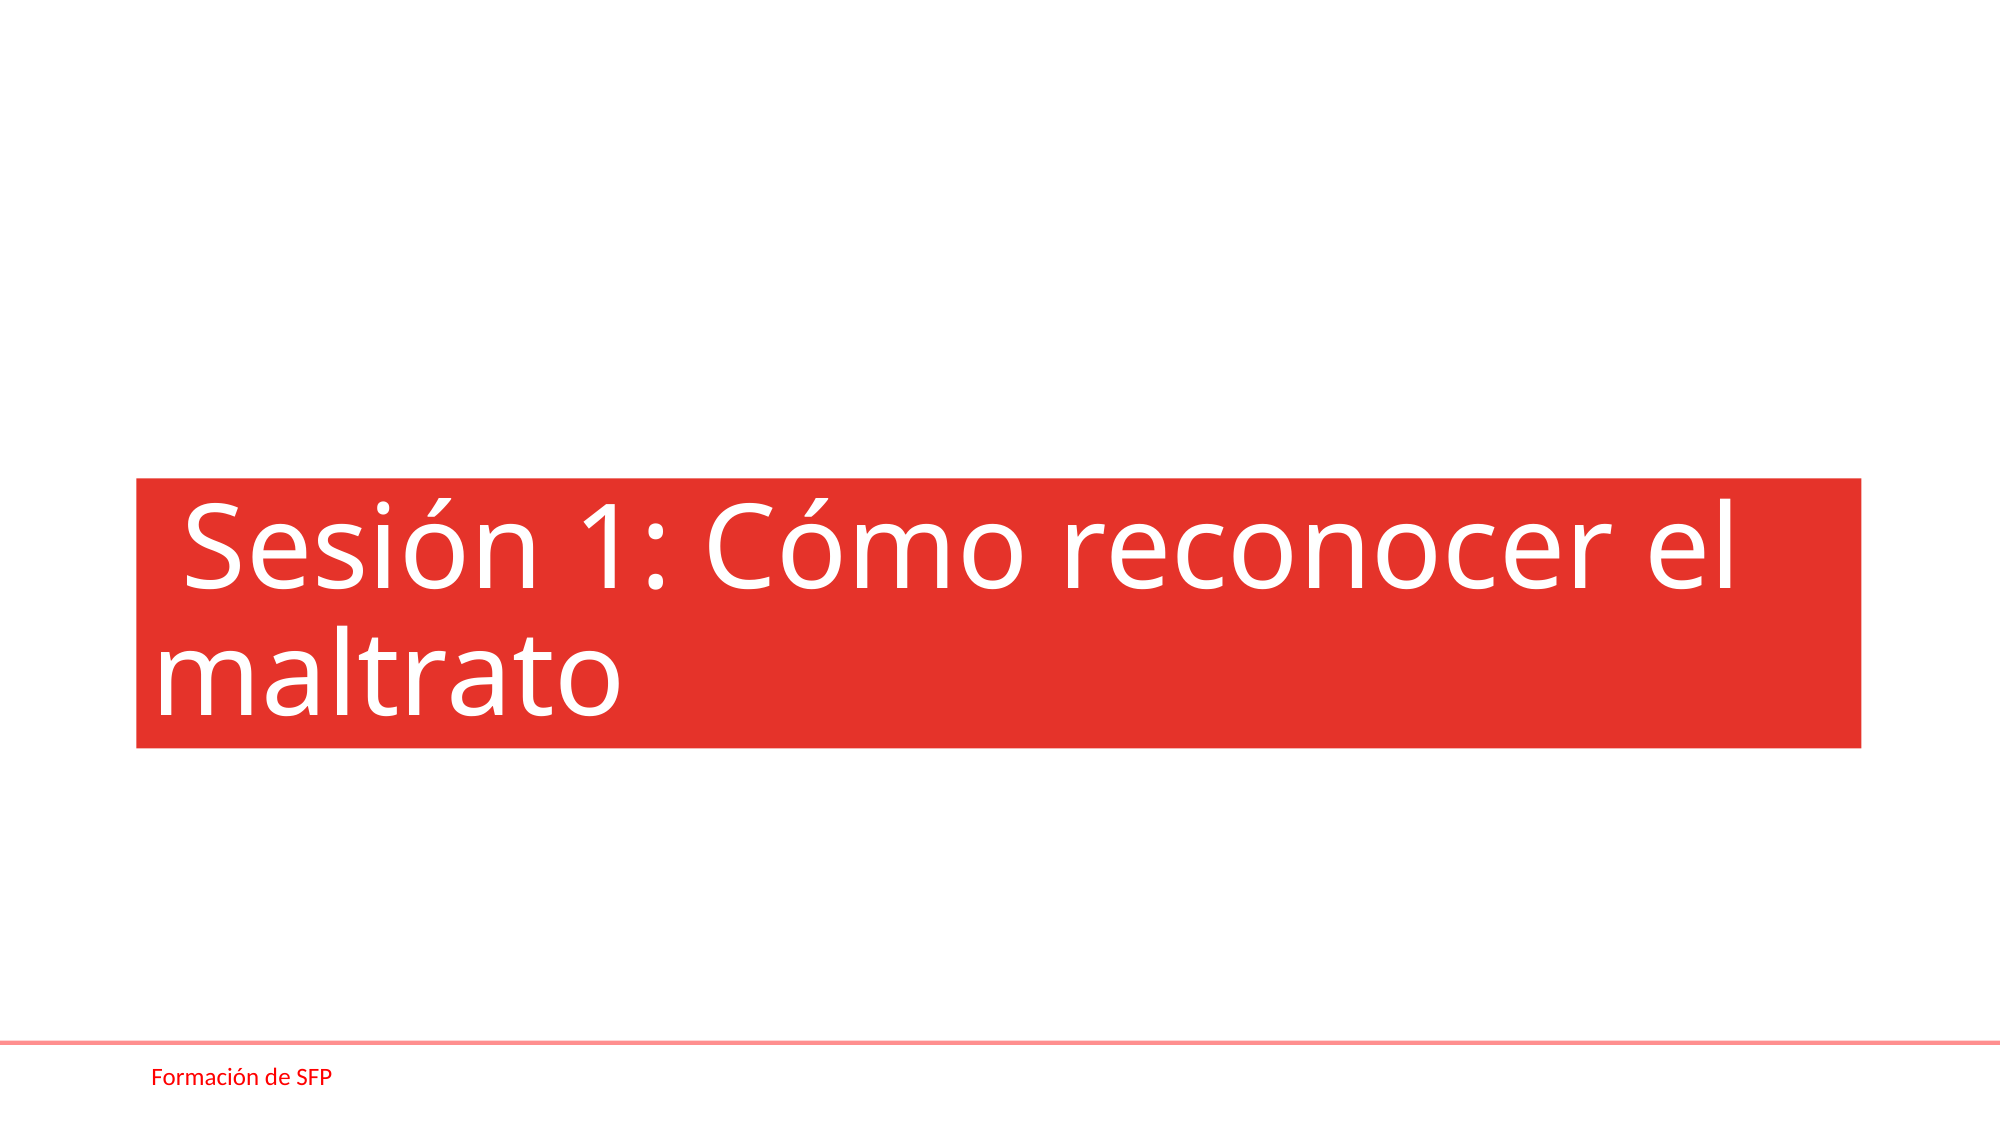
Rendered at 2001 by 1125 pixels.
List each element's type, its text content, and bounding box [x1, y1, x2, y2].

title Sesión 1: Cómo reconocer el maltrato [136, 478, 1862, 749]
footer Formación de SFP [136, 1045, 812, 1106]
